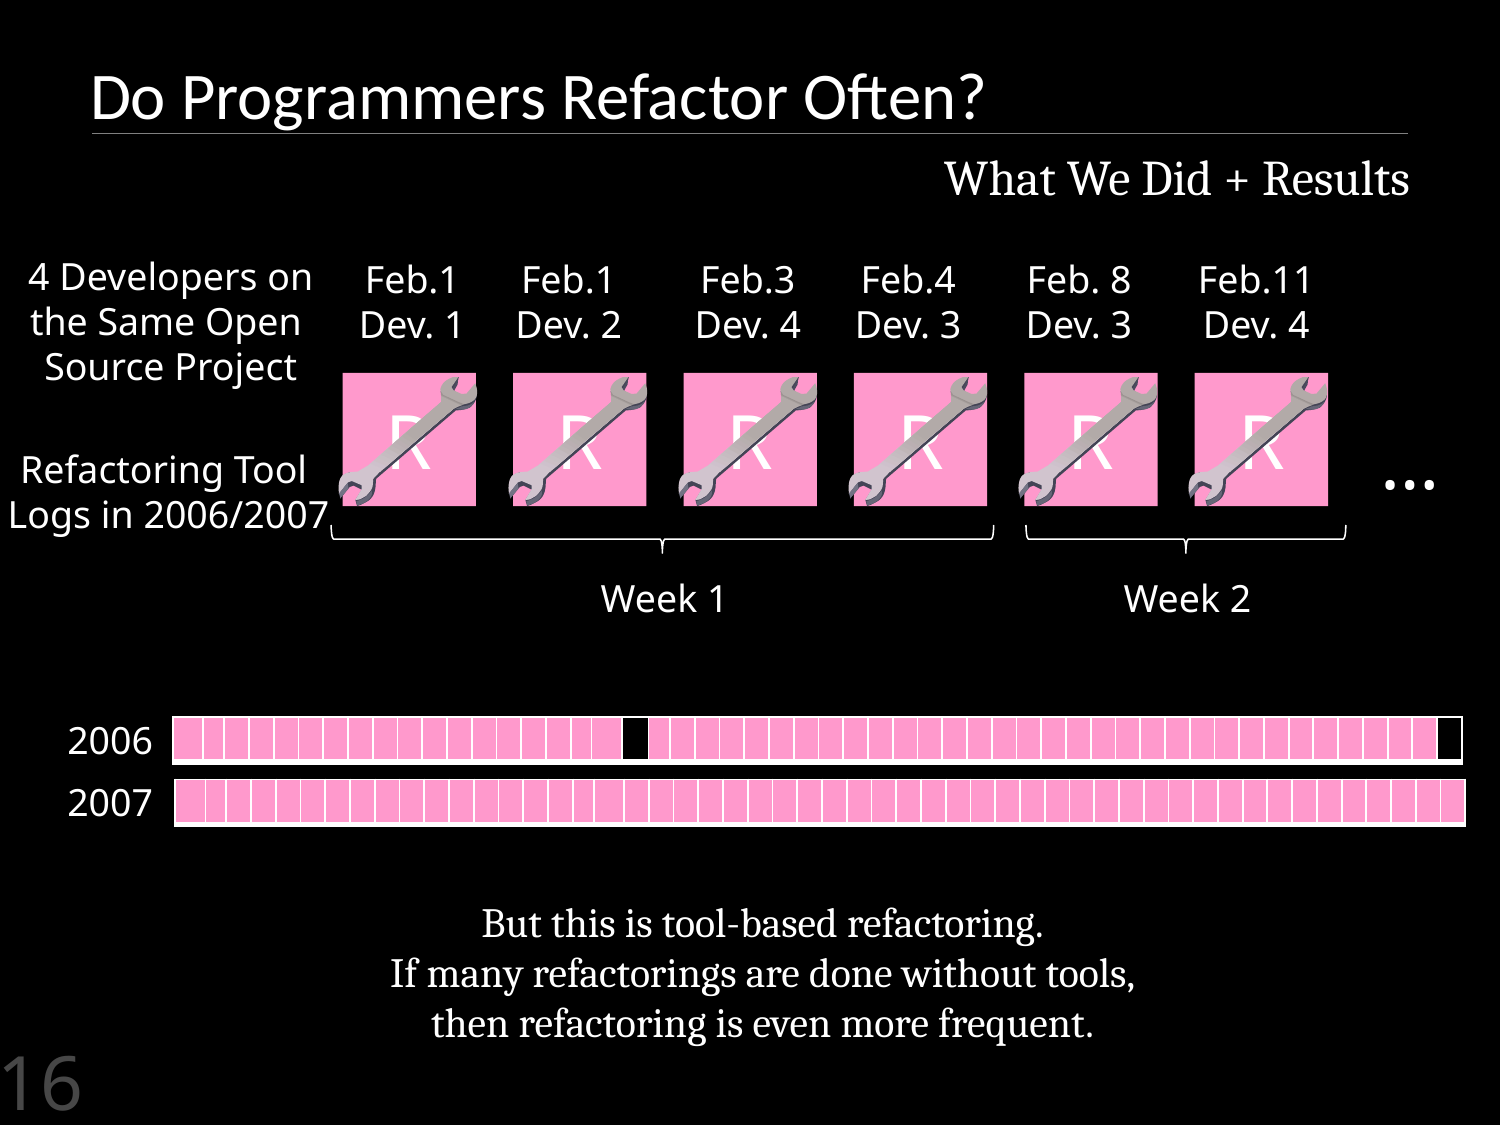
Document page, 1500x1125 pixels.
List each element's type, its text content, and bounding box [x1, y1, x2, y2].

table_header [1145, 780, 1168, 822]
table_header [376, 780, 399, 822]
table_header [1343, 780, 1365, 822]
table_header [720, 718, 743, 759]
table_header [592, 718, 621, 759]
table_header [996, 780, 1019, 822]
table_header [326, 780, 349, 822]
table_header [574, 780, 593, 822]
table_header [1046, 780, 1069, 822]
table_header [823, 780, 846, 822]
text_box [338, 248, 1464, 514]
table_header [1392, 780, 1415, 822]
table_header [549, 780, 572, 822]
table_header [1042, 718, 1065, 759]
table_header [773, 780, 796, 822]
table_header [423, 718, 446, 759]
table_header [473, 718, 496, 759]
text_box [331, 525, 994, 554]
text_box But this is tool-based refactoring. If many refactorings are done without tools, then refactoring is even more frequent. [150, 888, 1375, 1053]
table_header [819, 718, 842, 759]
table_header [349, 718, 372, 759]
text_box Week 1 [585, 567, 744, 628]
table_header [1215, 718, 1238, 759]
table_header [922, 780, 945, 822]
table_header [749, 780, 772, 822]
table_header [1389, 718, 1411, 759]
table_header [1194, 780, 1217, 822]
text_box Refactoring Tool Logs in 2006/2007 [0, 438, 345, 544]
table_header [1169, 780, 1192, 822]
table_header [1166, 718, 1189, 759]
table_header [844, 718, 867, 759]
text_box Week 2 [1108, 567, 1267, 628]
table_header [650, 780, 673, 822]
table_header [1417, 780, 1440, 822]
table_header [869, 718, 892, 759]
table_header [1017, 718, 1040, 759]
table_header [699, 780, 722, 822]
table_header [1240, 718, 1263, 759]
table_header [947, 780, 970, 822]
table_header [1268, 780, 1291, 822]
table_header [1265, 718, 1288, 759]
table_header [252, 780, 275, 822]
table_header [671, 718, 694, 759]
table_header [176, 780, 205, 822]
table_header [225, 718, 248, 759]
table_header [872, 780, 895, 822]
table_header [1314, 718, 1337, 759]
table_header [1290, 718, 1312, 759]
table_header [324, 718, 347, 759]
table_header [400, 780, 423, 822]
table_header [1116, 718, 1139, 759]
table_header [547, 718, 570, 759]
table_header [595, 780, 623, 822]
table_header [374, 718, 397, 759]
table_header [993, 718, 1016, 759]
table_header [625, 780, 648, 822]
table_header [724, 780, 747, 822]
table_header [475, 780, 498, 822]
table_header [277, 780, 300, 822]
table_header [1339, 718, 1362, 759]
table_header [1219, 780, 1242, 822]
table_header [674, 780, 697, 822]
table_header [1441, 780, 1464, 822]
text_box [1025, 525, 1346, 554]
table_header [174, 718, 202, 759]
table_header [275, 718, 298, 759]
slide_number 16 [0, 1059, 348, 1125]
table_header [572, 718, 591, 759]
table_header [770, 718, 793, 759]
table_header [1413, 718, 1436, 759]
table_header [524, 780, 547, 822]
text_box 2007 [52, 771, 169, 832]
table_header [299, 718, 322, 759]
title Do Programmers Refactor Often? [74, 44, 1426, 137]
table_header [795, 718, 818, 759]
table_header [301, 780, 324, 822]
table_header [894, 718, 917, 759]
table_header [351, 780, 374, 822]
table_header [448, 718, 471, 759]
table_header [450, 780, 473, 822]
table_header [1092, 718, 1115, 759]
table_header [745, 718, 768, 759]
table_header [1095, 780, 1118, 822]
table_header [522, 718, 545, 759]
table_header [971, 780, 994, 822]
table_header [918, 718, 941, 759]
table_header [206, 780, 225, 822]
table_header [798, 780, 821, 822]
text_box 2006 [52, 709, 169, 769]
table_header [968, 718, 991, 759]
table_header [623, 718, 648, 759]
table_header [1244, 780, 1266, 822]
table_header [1364, 718, 1387, 759]
table_header [696, 718, 719, 759]
table_header [497, 718, 520, 759]
table_header [649, 718, 669, 759]
table_header [250, 718, 273, 759]
table_header [499, 780, 522, 822]
table_header [1120, 780, 1143, 822]
table_header [1191, 718, 1214, 759]
table_header [897, 780, 920, 822]
table_header [1293, 780, 1316, 822]
table_header [204, 718, 223, 759]
table_header [1318, 780, 1341, 822]
text_box 4 Developers on the Same Open Source Project [12, 245, 330, 395]
table_header [848, 780, 871, 822]
table_header [1367, 780, 1390, 822]
table_header [227, 780, 250, 822]
table_header [1141, 718, 1164, 759]
list What We Did + Results [74, 137, 1426, 226]
table_header [425, 780, 448, 822]
table_header [398, 718, 421, 759]
table_header [1021, 780, 1044, 822]
table_header [1070, 780, 1093, 822]
table_header [943, 718, 966, 759]
table_header [1067, 718, 1090, 759]
table_header [1438, 718, 1461, 759]
